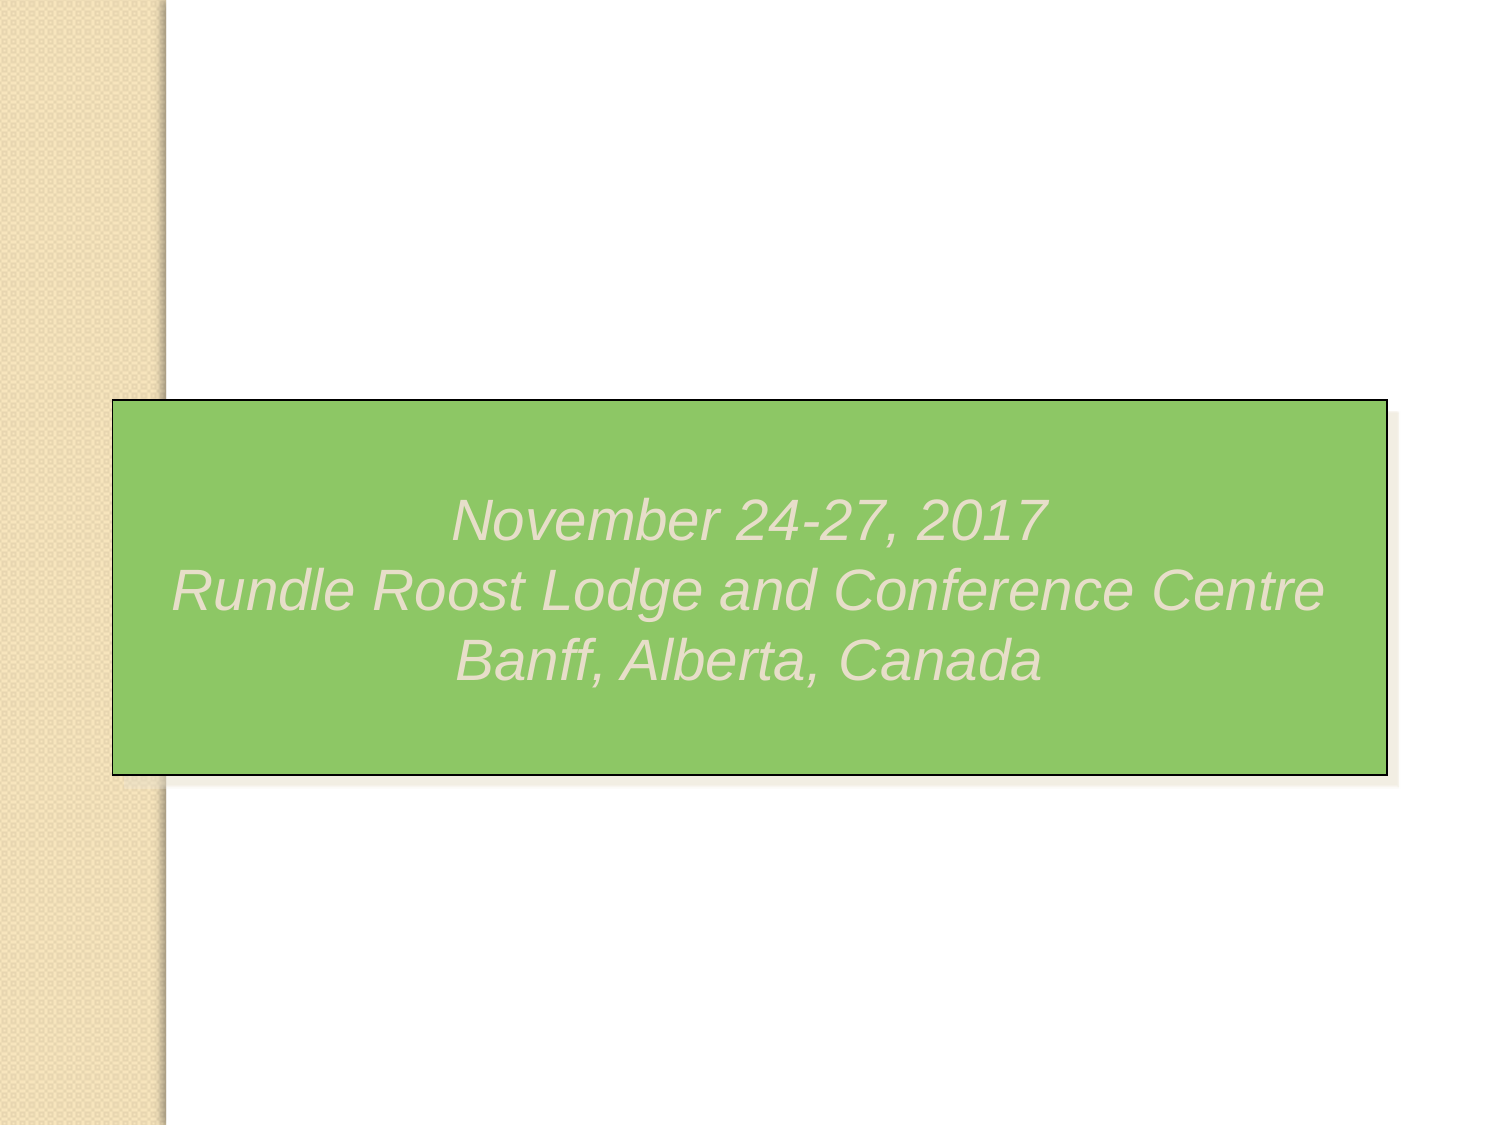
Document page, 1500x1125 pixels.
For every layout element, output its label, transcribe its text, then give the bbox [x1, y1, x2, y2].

text_box November 24-27, 2017 Rundle Roost Lodge and Conference Centre Banff, Alberta, Canada [112, 399, 1387, 775]
